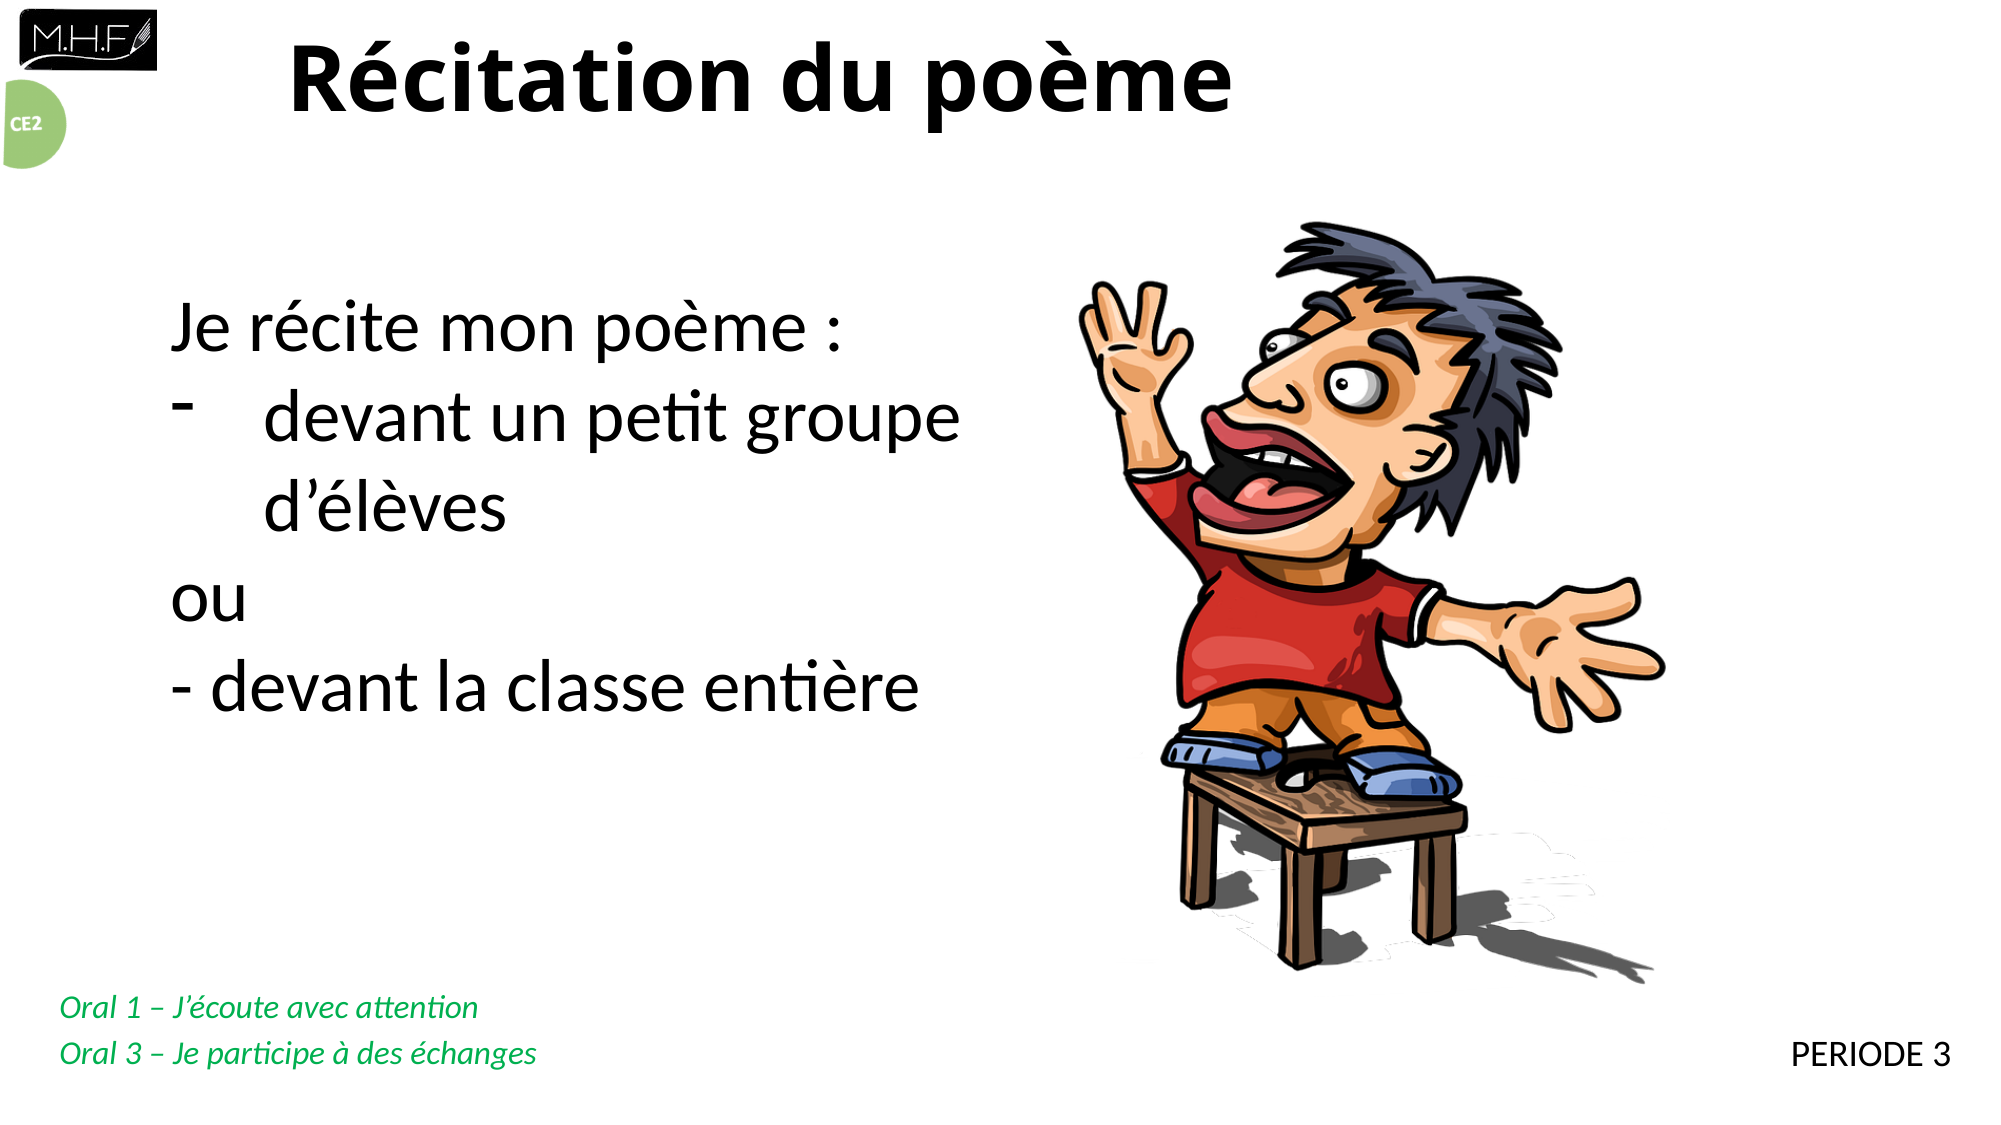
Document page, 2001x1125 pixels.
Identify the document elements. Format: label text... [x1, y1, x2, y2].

text_box PERIODE 3 [1362, 1021, 1967, 1082]
title Récitation du poème [271, 7, 1818, 156]
text_box Je récite mon poème : devant un petit groupe d’élèves ou - devant la classe entière [155, 268, 1045, 824]
picture [0, 7, 157, 207]
text_box Oral 1 – J’écoute avec attention Oral 3 – Je participe à des échanges [44, 977, 1346, 1092]
picture [1055, 181, 1670, 997]
